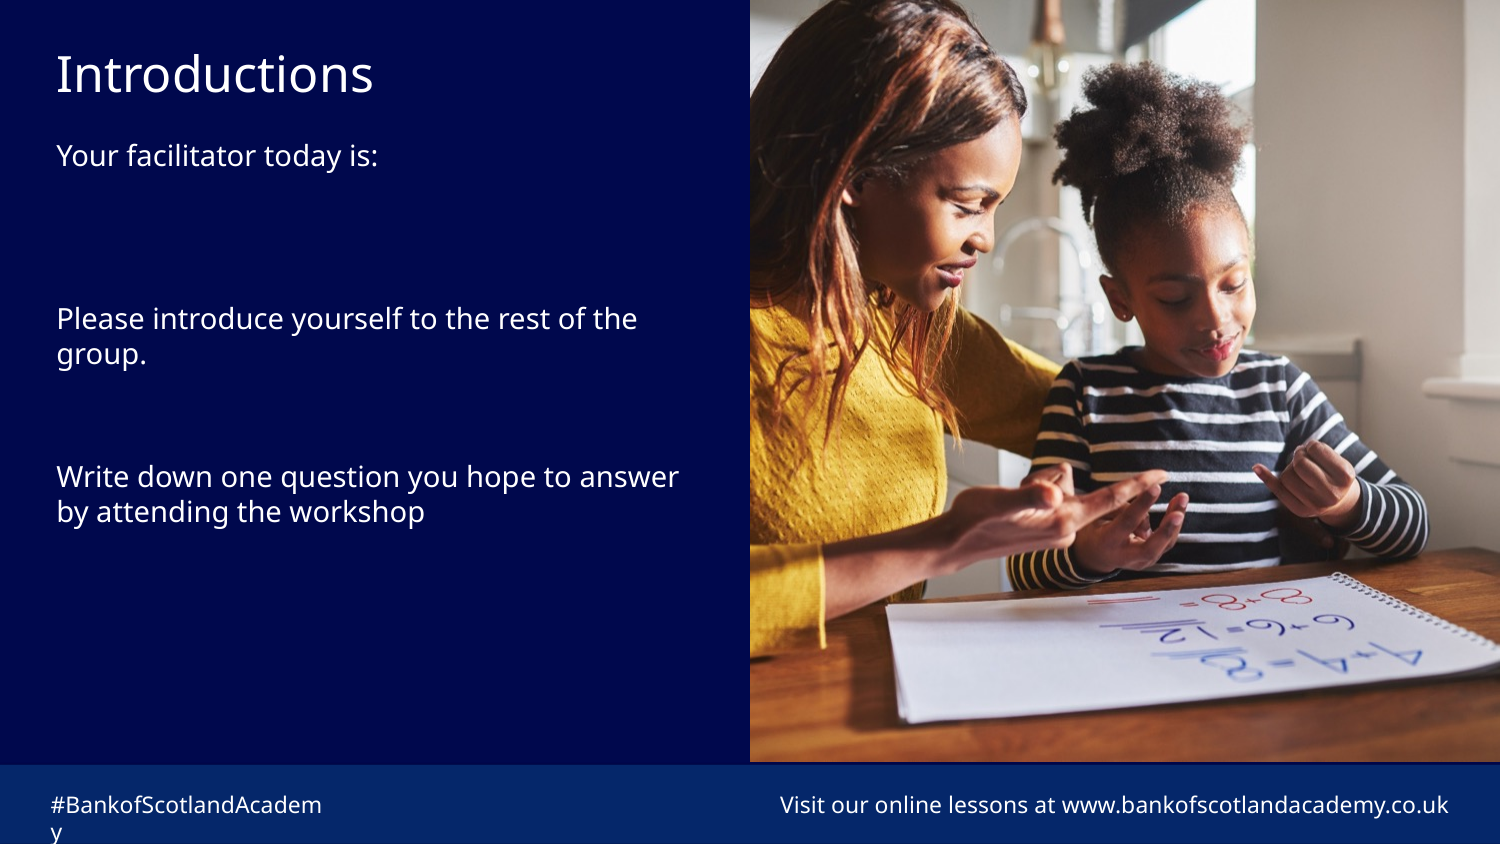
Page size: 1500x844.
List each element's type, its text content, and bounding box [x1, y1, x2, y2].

list Your facilitator today is: Please introduce yourself to the rest of the group. Write down one question you hope to answer by attending the workshop [41, 129, 721, 357]
title Introductions [41, 41, 721, 112]
picture [749, 0, 1500, 763]
